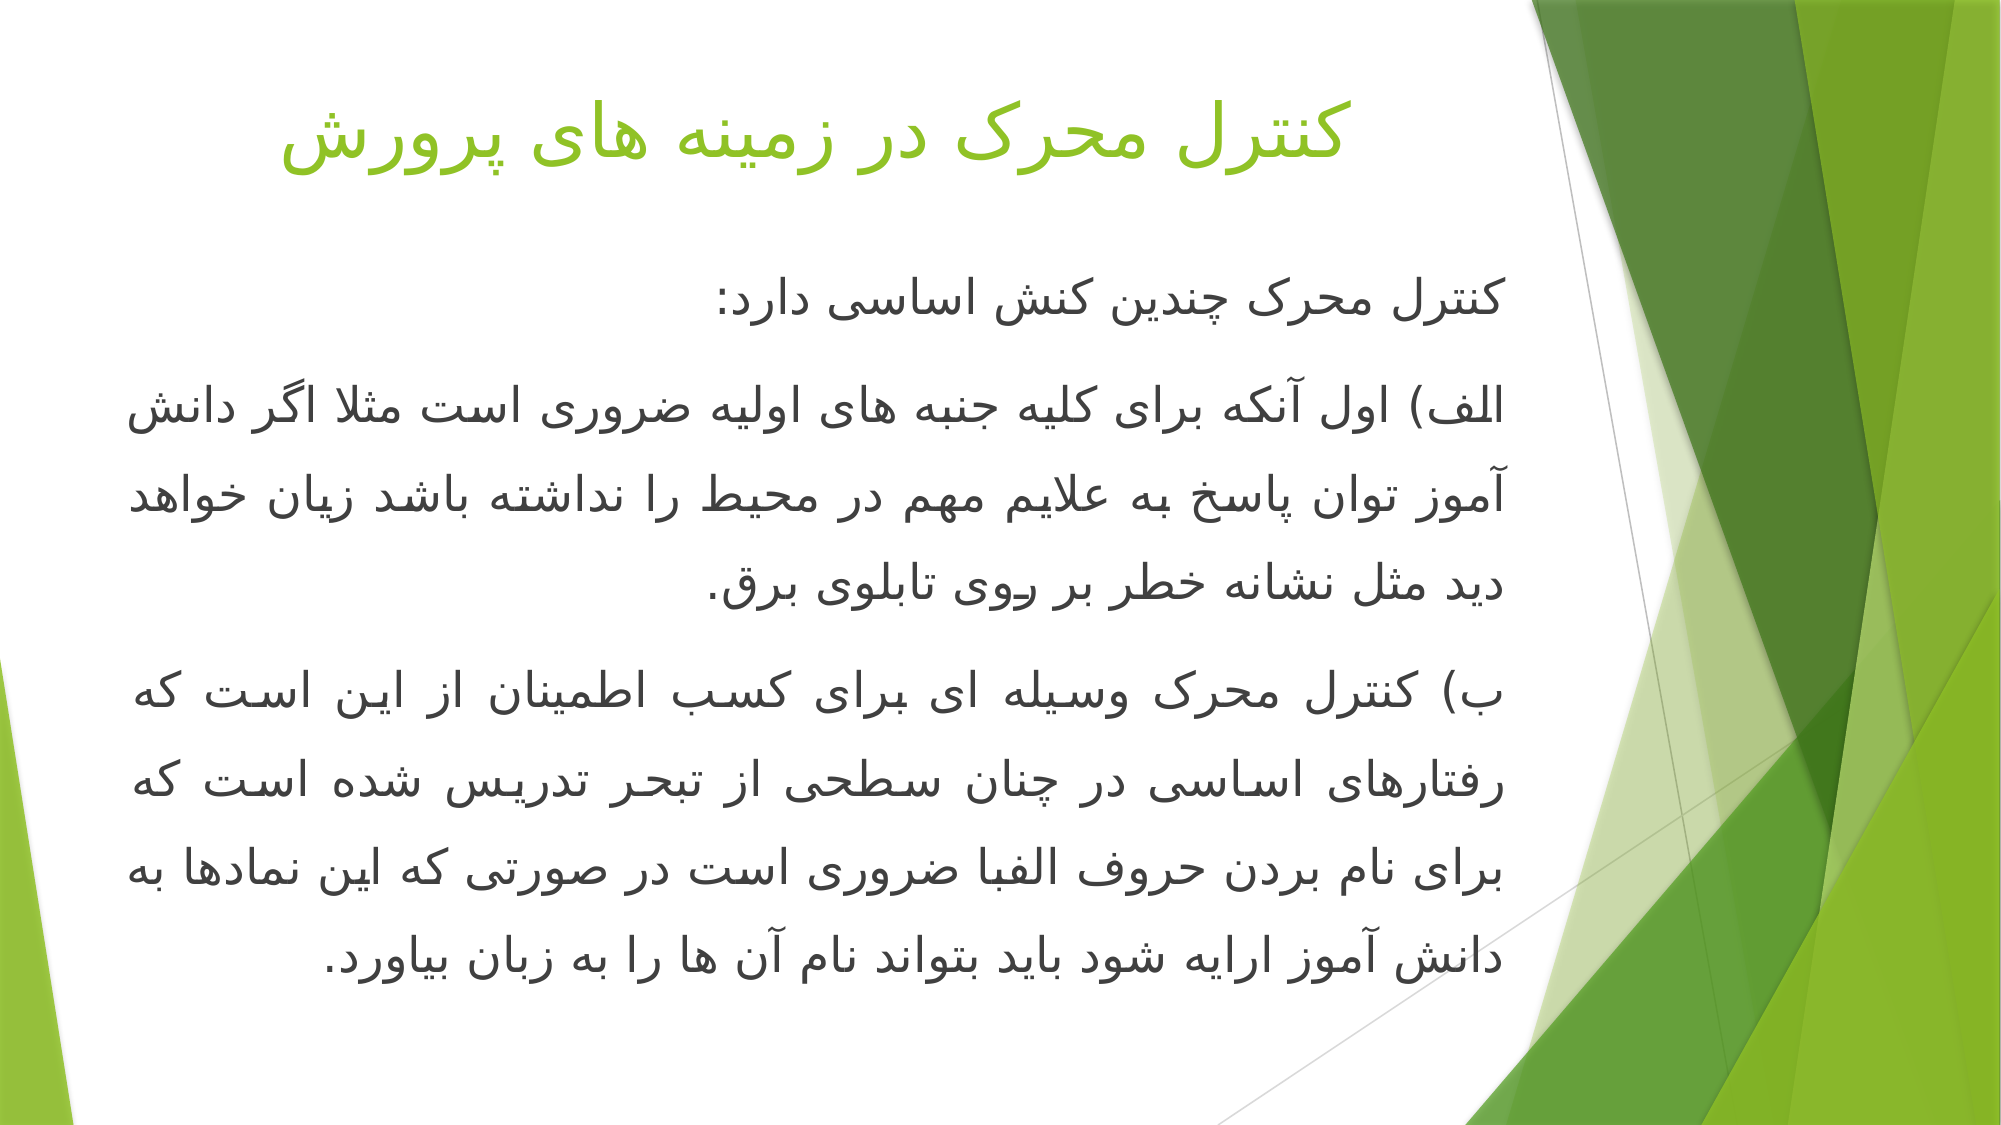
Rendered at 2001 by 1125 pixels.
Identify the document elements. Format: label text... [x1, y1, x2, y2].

title کنترل محرک در زمینه های پرورش [111, 74, 1522, 228]
list کنترل محرک چندین کنش اساسی دارد: الف) اول آنکه برای کلیه جنبه های اولیه ضروری است مثلا اگر دانش آموز توان پاسخ به علایم مهم در محیط را نداشته باشد زیان خواهد دید مثل نشانه خطر بر روی تابلوی برق. ب) کنترل محرک وسیله ای برای کسب اطمینان از این است که رفتارهای اساسی در چنان سطحی از تبحر تدریس شده است که برای نام بردن حروف الفبا ضروری است در صورتی که این نمادها به دانش آموز ارایه شود باید بتواند نام آن ها را به زبان بیاورد. [111, 228, 1522, 992]
